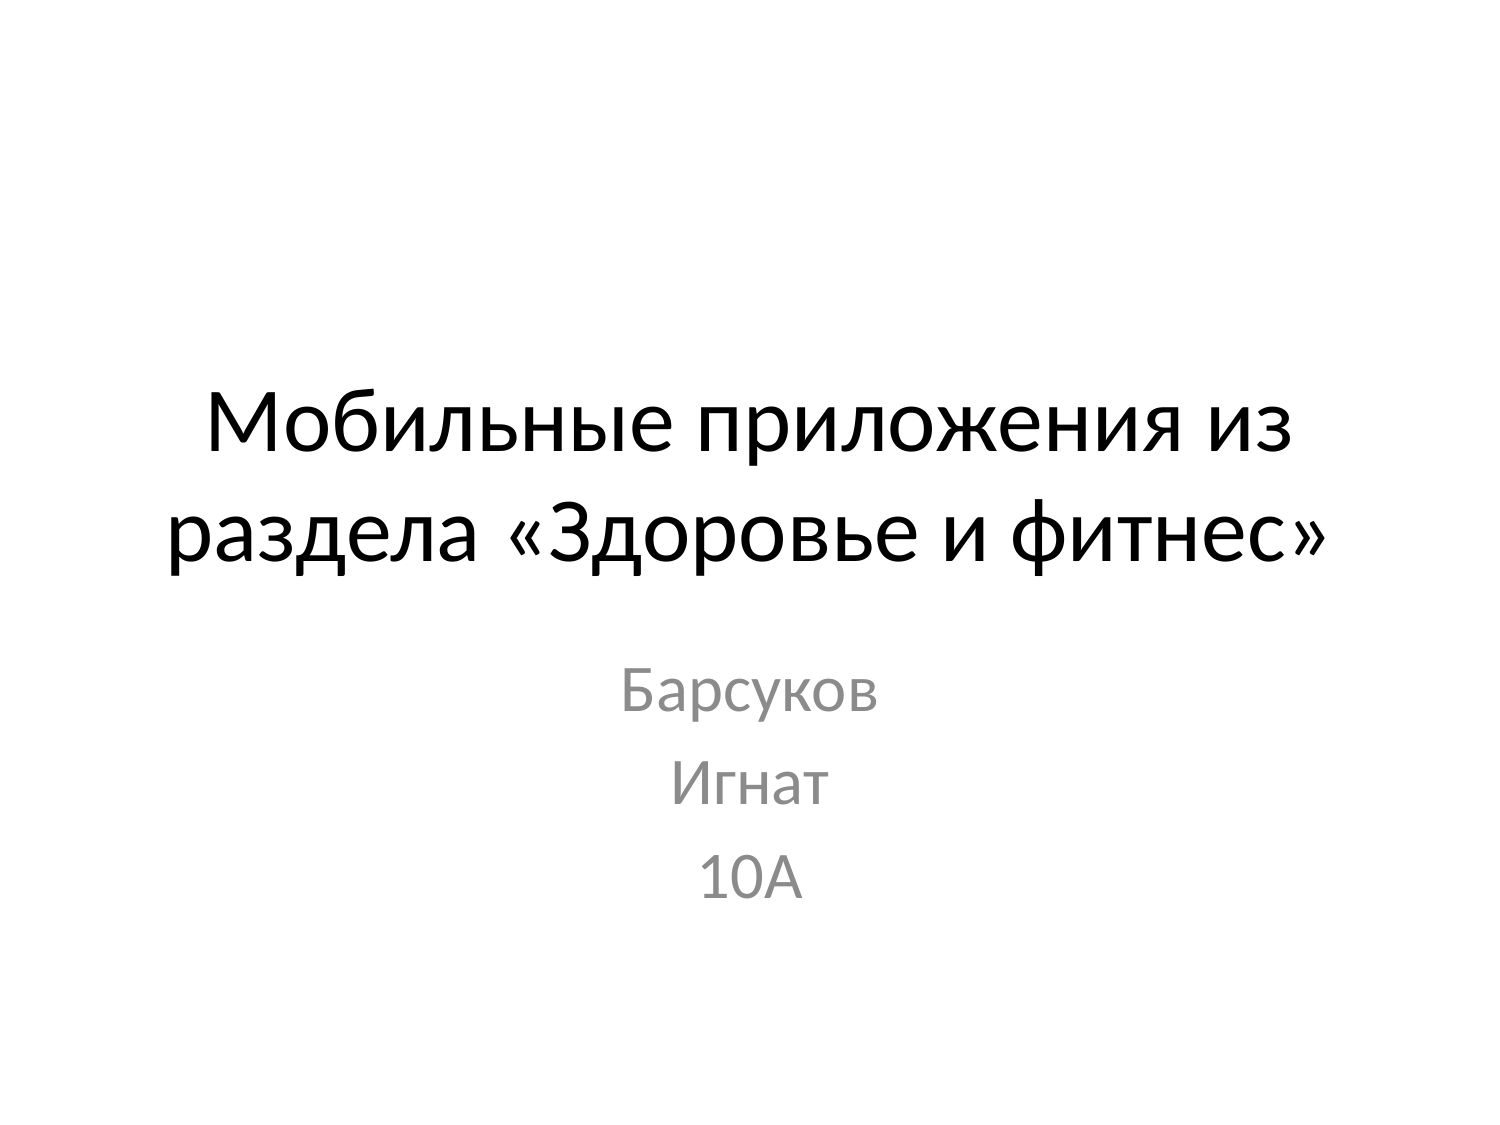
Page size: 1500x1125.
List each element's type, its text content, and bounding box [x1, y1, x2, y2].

subtitle Барсуков Игнат 10А [225, 637, 1275, 925]
title Мобильные приложения из раздела «Здоровье и фитнес» [112, 349, 1388, 591]
